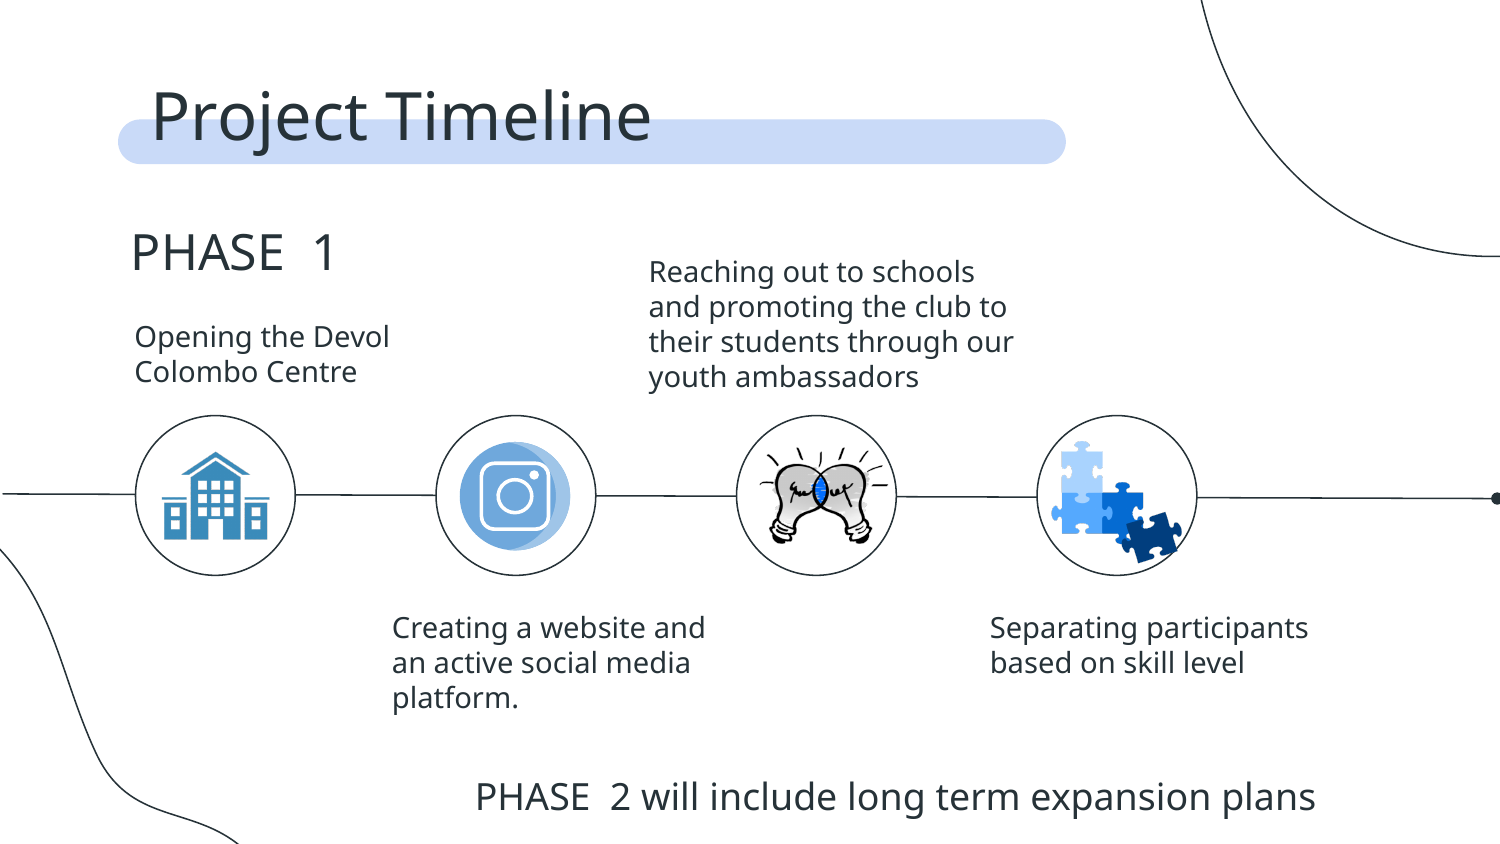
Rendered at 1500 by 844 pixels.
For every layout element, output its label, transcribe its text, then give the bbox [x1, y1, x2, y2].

text_box [1190, 463, 1197, 492]
text_box [736, 448, 752, 492]
text_box [752, 416, 877, 447]
picture [756, 444, 894, 546]
text_box [136, 508, 155, 548]
text_box [135, 415, 296, 492]
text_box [577, 493, 751, 499]
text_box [276, 493, 454, 499]
text_box [468, 560, 563, 576]
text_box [898, 493, 1043, 499]
text_box [1190, 508, 1196, 528]
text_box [459, 441, 573, 551]
text_box [1038, 508, 1043, 526]
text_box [2, 493, 153, 499]
title Project Timeline [135, 59, 748, 160]
subtitle Reaching out to schools and promoting the club to their students through our youth ambassadors [633, 237, 1050, 416]
subtitle Opening the Devol Colombo Centre [119, 303, 482, 404]
picture [1048, 438, 1186, 572]
text_box [157, 508, 295, 576]
subtitle Creating a website and an active social media platform. [376, 594, 746, 739]
text_box [577, 508, 595, 547]
text_box [437, 508, 454, 546]
subtitle PHASE 1 [115, 205, 485, 275]
subtitle Separating participants based on skill level [974, 594, 1370, 695]
text_box [1037, 465, 1043, 492]
picture [158, 446, 272, 545]
text_box PHASE 2 will include long term expansion plans [459, 757, 1500, 833]
text_box [1063, 415, 1171, 436]
text_box [436, 415, 596, 492]
text_box [763, 555, 870, 576]
text_box [737, 508, 751, 542]
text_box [1190, 493, 1498, 499]
